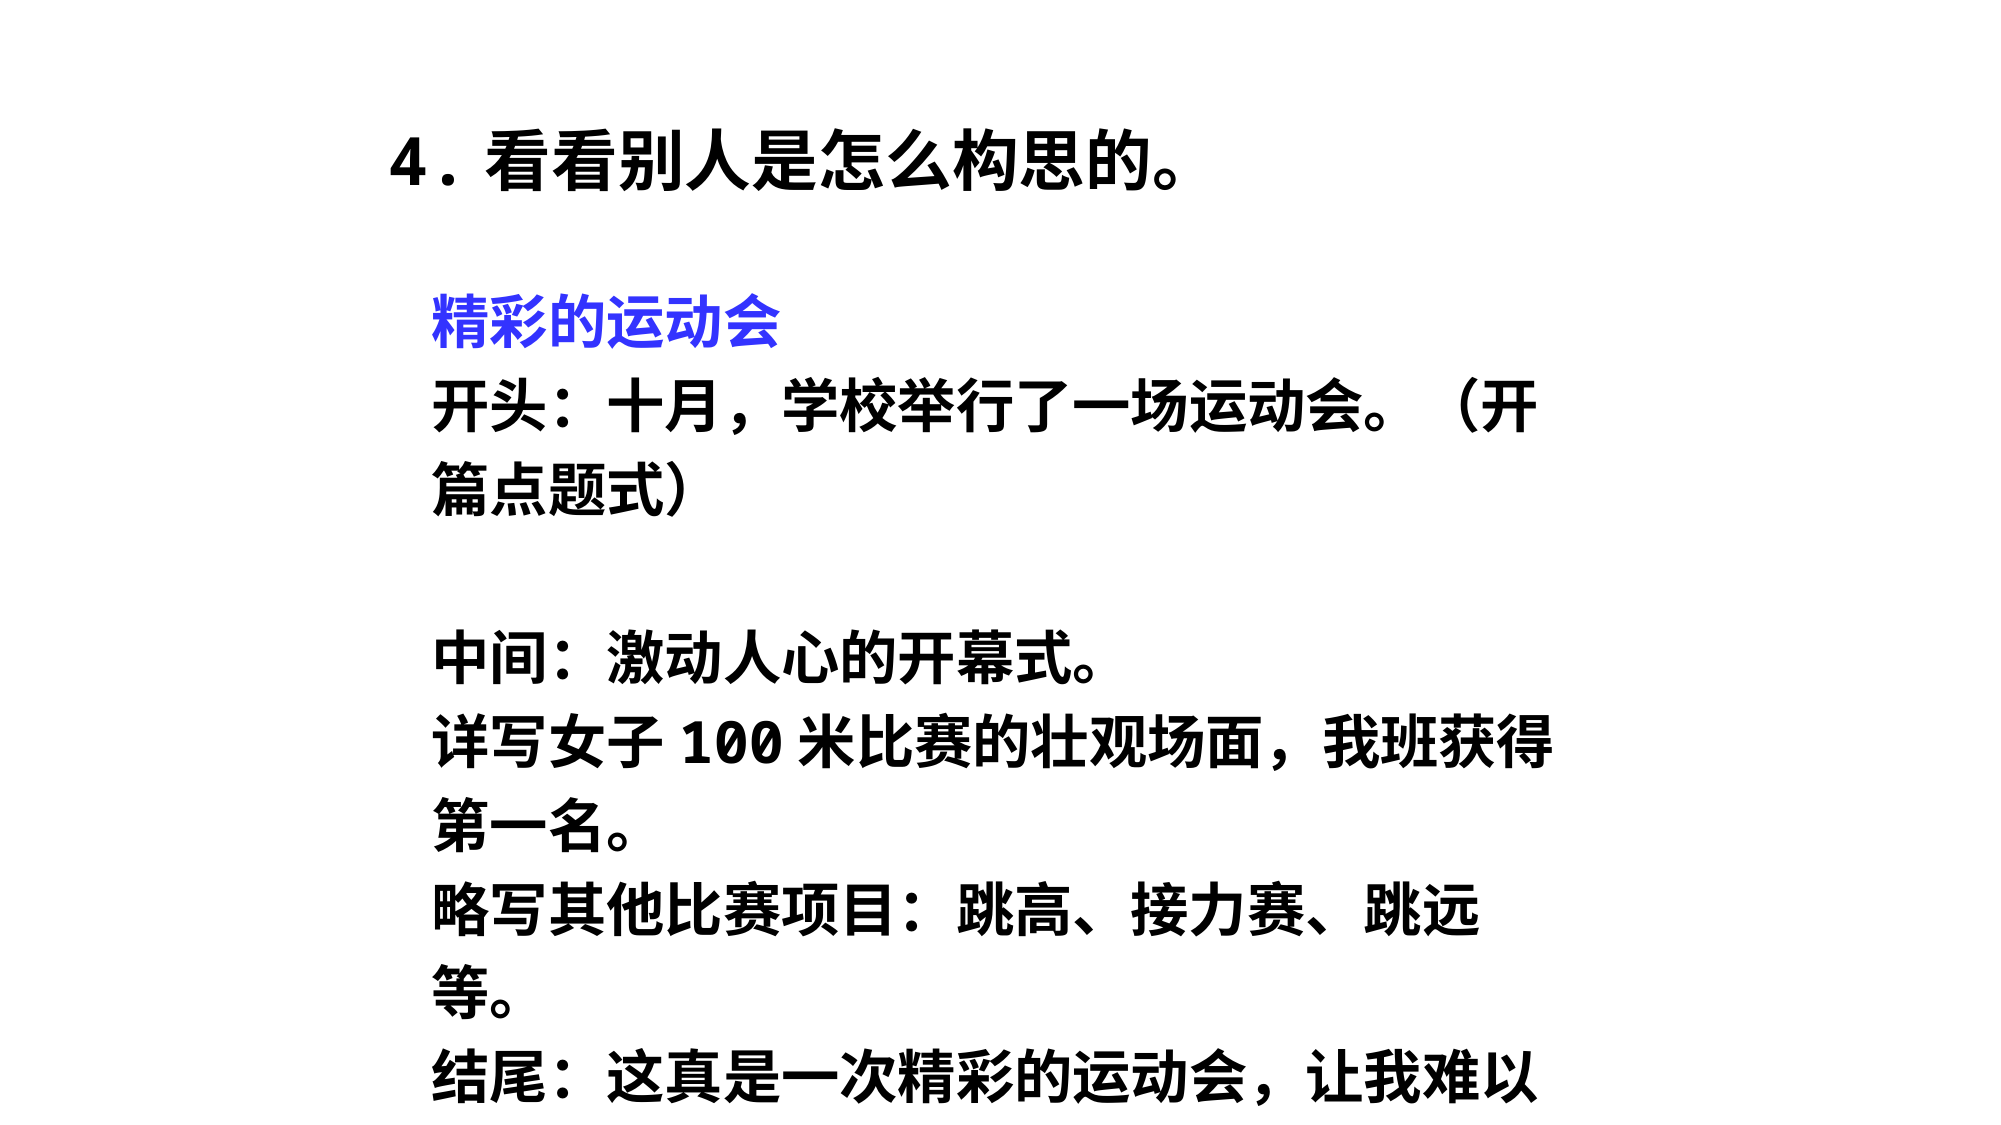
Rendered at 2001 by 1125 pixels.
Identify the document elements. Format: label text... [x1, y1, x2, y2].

text_box 4.看看别人是怎么构思的。 [374, 110, 1234, 206]
text_box 精彩的运动会 开头：十月，学校举行了一场运动会。（开篇点题式） 中间：激动人心的开幕式。 详写女子100米比赛的壮观场面，我班获得第一名。 略写其他比赛项目：跳高、接力赛、跳远等。 结尾：这真是一次精彩的运动会，让我难以忘怀。（抒情式） [417, 263, 1604, 1125]
